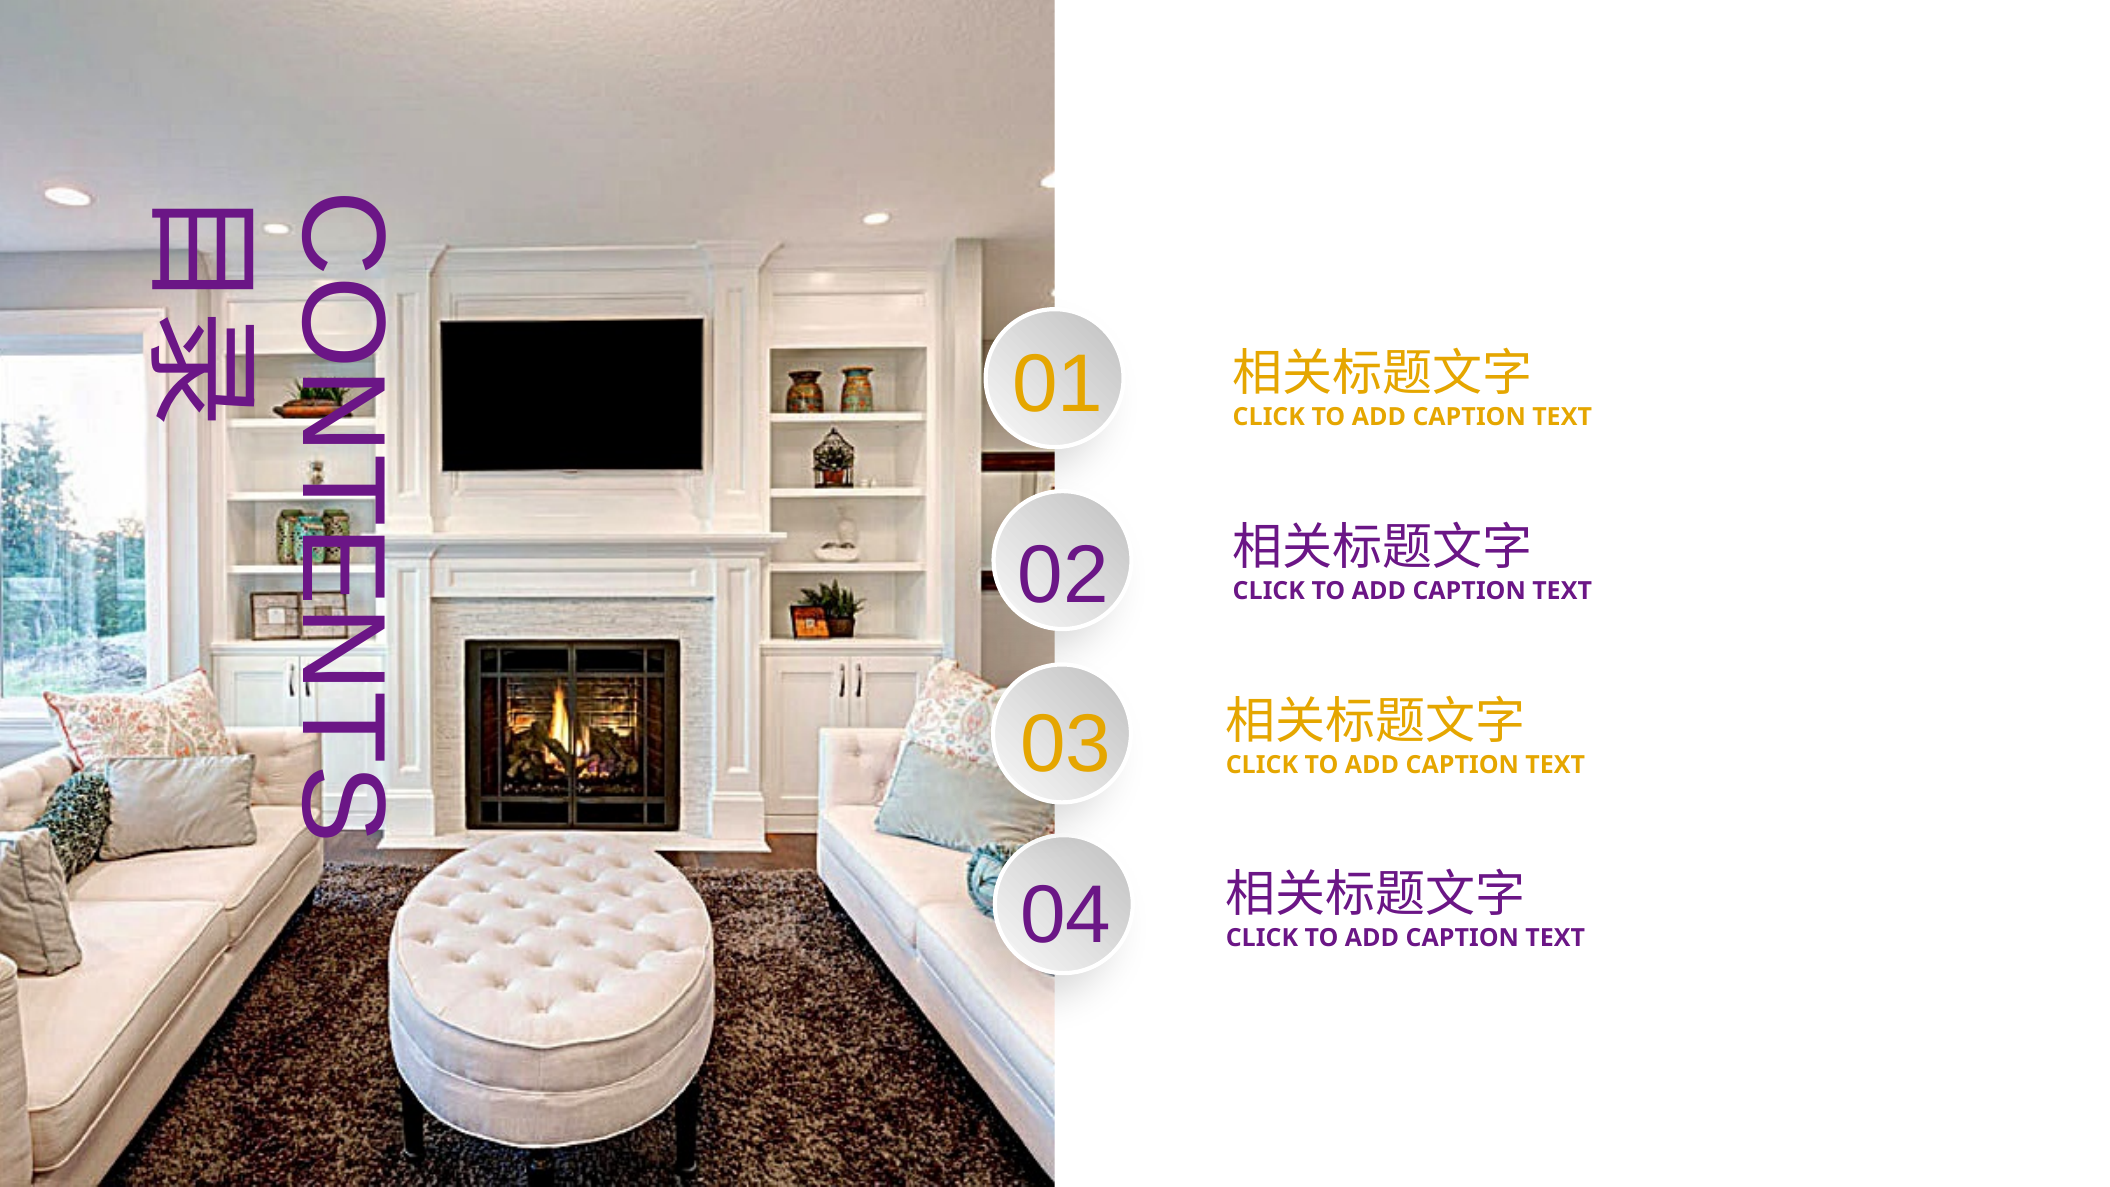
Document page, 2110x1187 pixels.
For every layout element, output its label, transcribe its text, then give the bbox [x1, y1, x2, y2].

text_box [994, 835, 1133, 974]
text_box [992, 664, 1131, 803]
text_box [0, 0, 1056, 1187]
text_box 相关标题文字 CLICK TO ADD CAPTION TEXT [1211, 680, 1601, 786]
text_box 相关标题文字 CLICK TO ADD CAPTION TEXT [1217, 333, 1608, 439]
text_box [985, 309, 1124, 448]
text_box 相关标题文字 CLICK TO ADD CAPTION TEXT [1211, 854, 1601, 960]
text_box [993, 491, 1132, 630]
text_box CONTENTS 目录 [134, 190, 422, 884]
text_box 相关标题文字 CLICK TO ADD CAPTION TEXT [1217, 507, 1608, 612]
